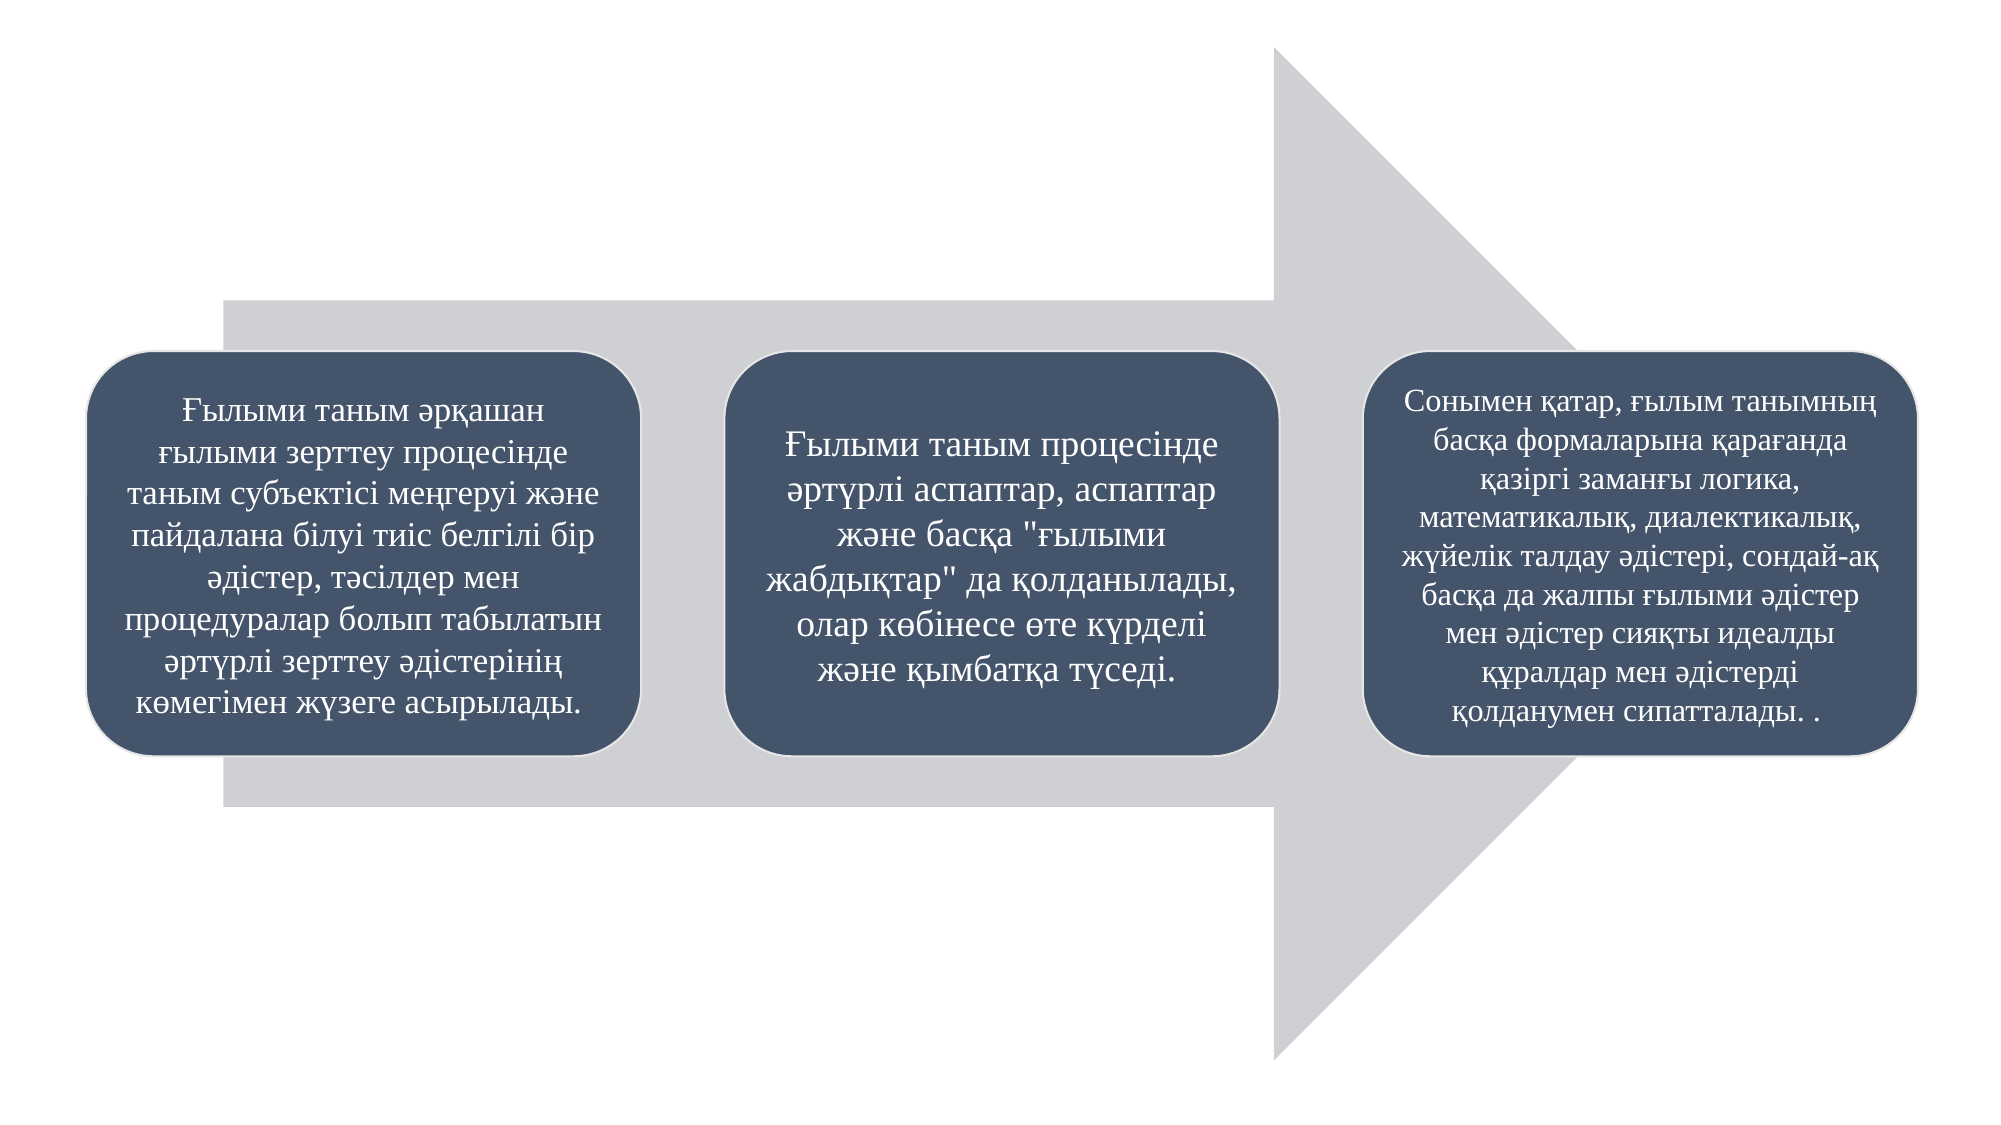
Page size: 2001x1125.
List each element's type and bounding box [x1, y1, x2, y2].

list [85, 47, 1918, 1061]
